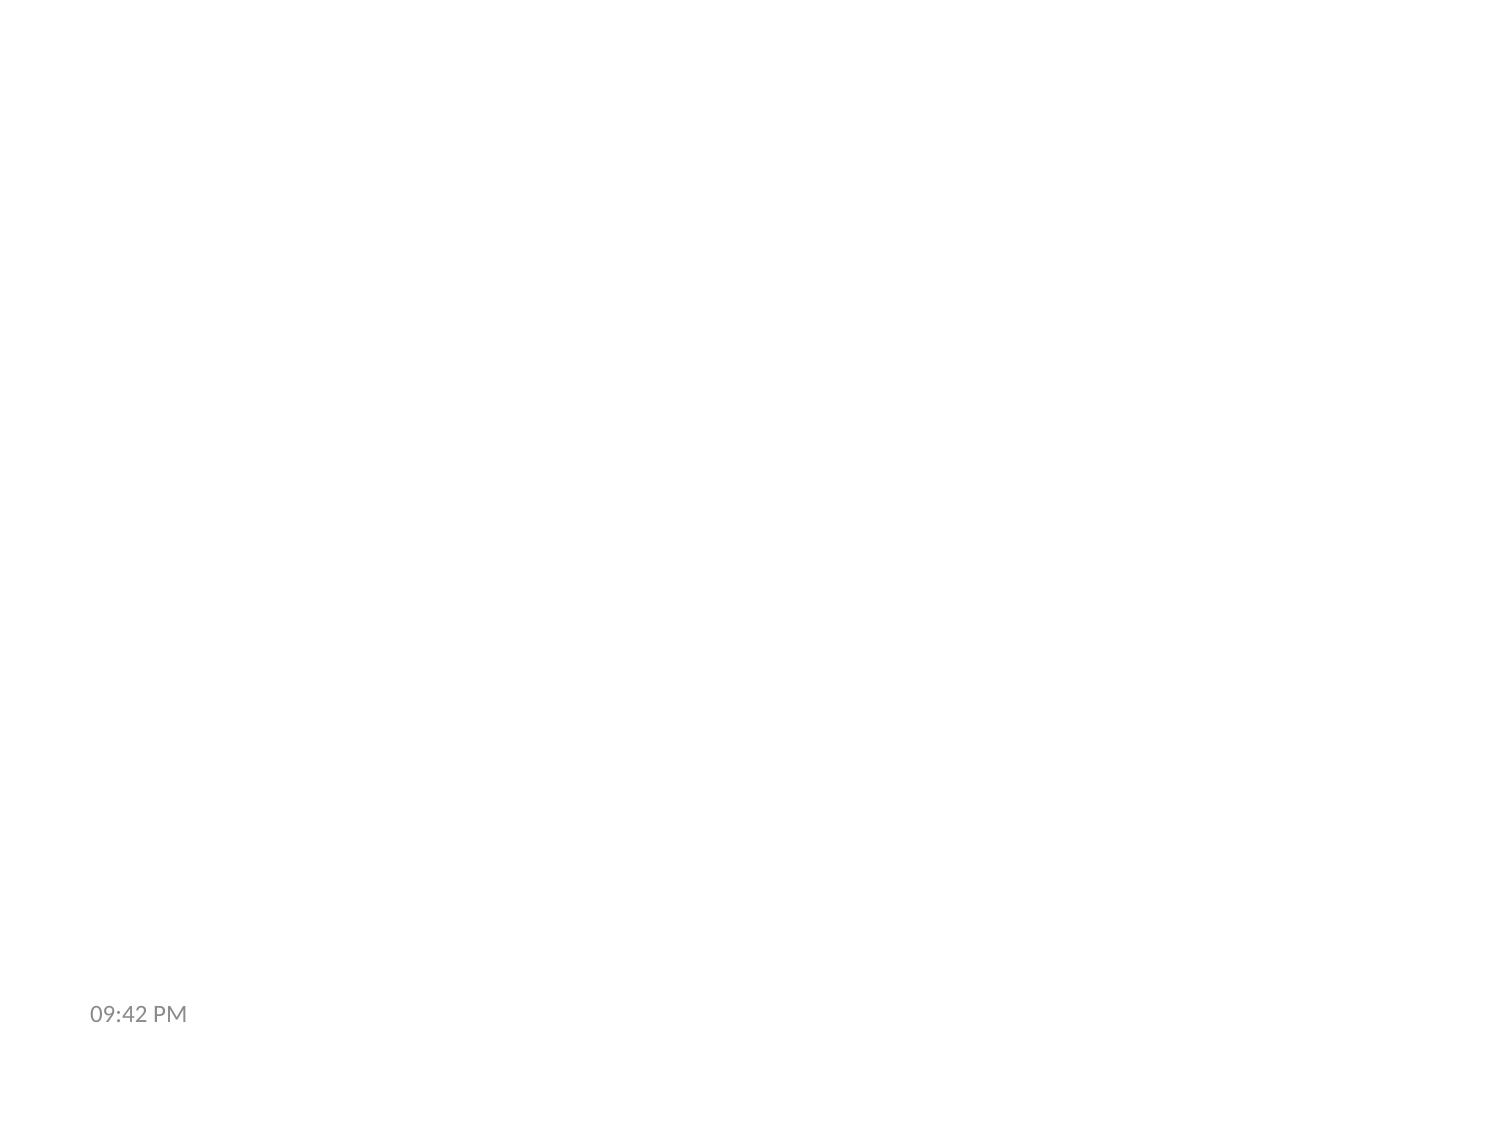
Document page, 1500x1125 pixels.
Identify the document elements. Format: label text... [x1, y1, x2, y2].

text_box 3:35 PM [75, 982, 425, 1043]
